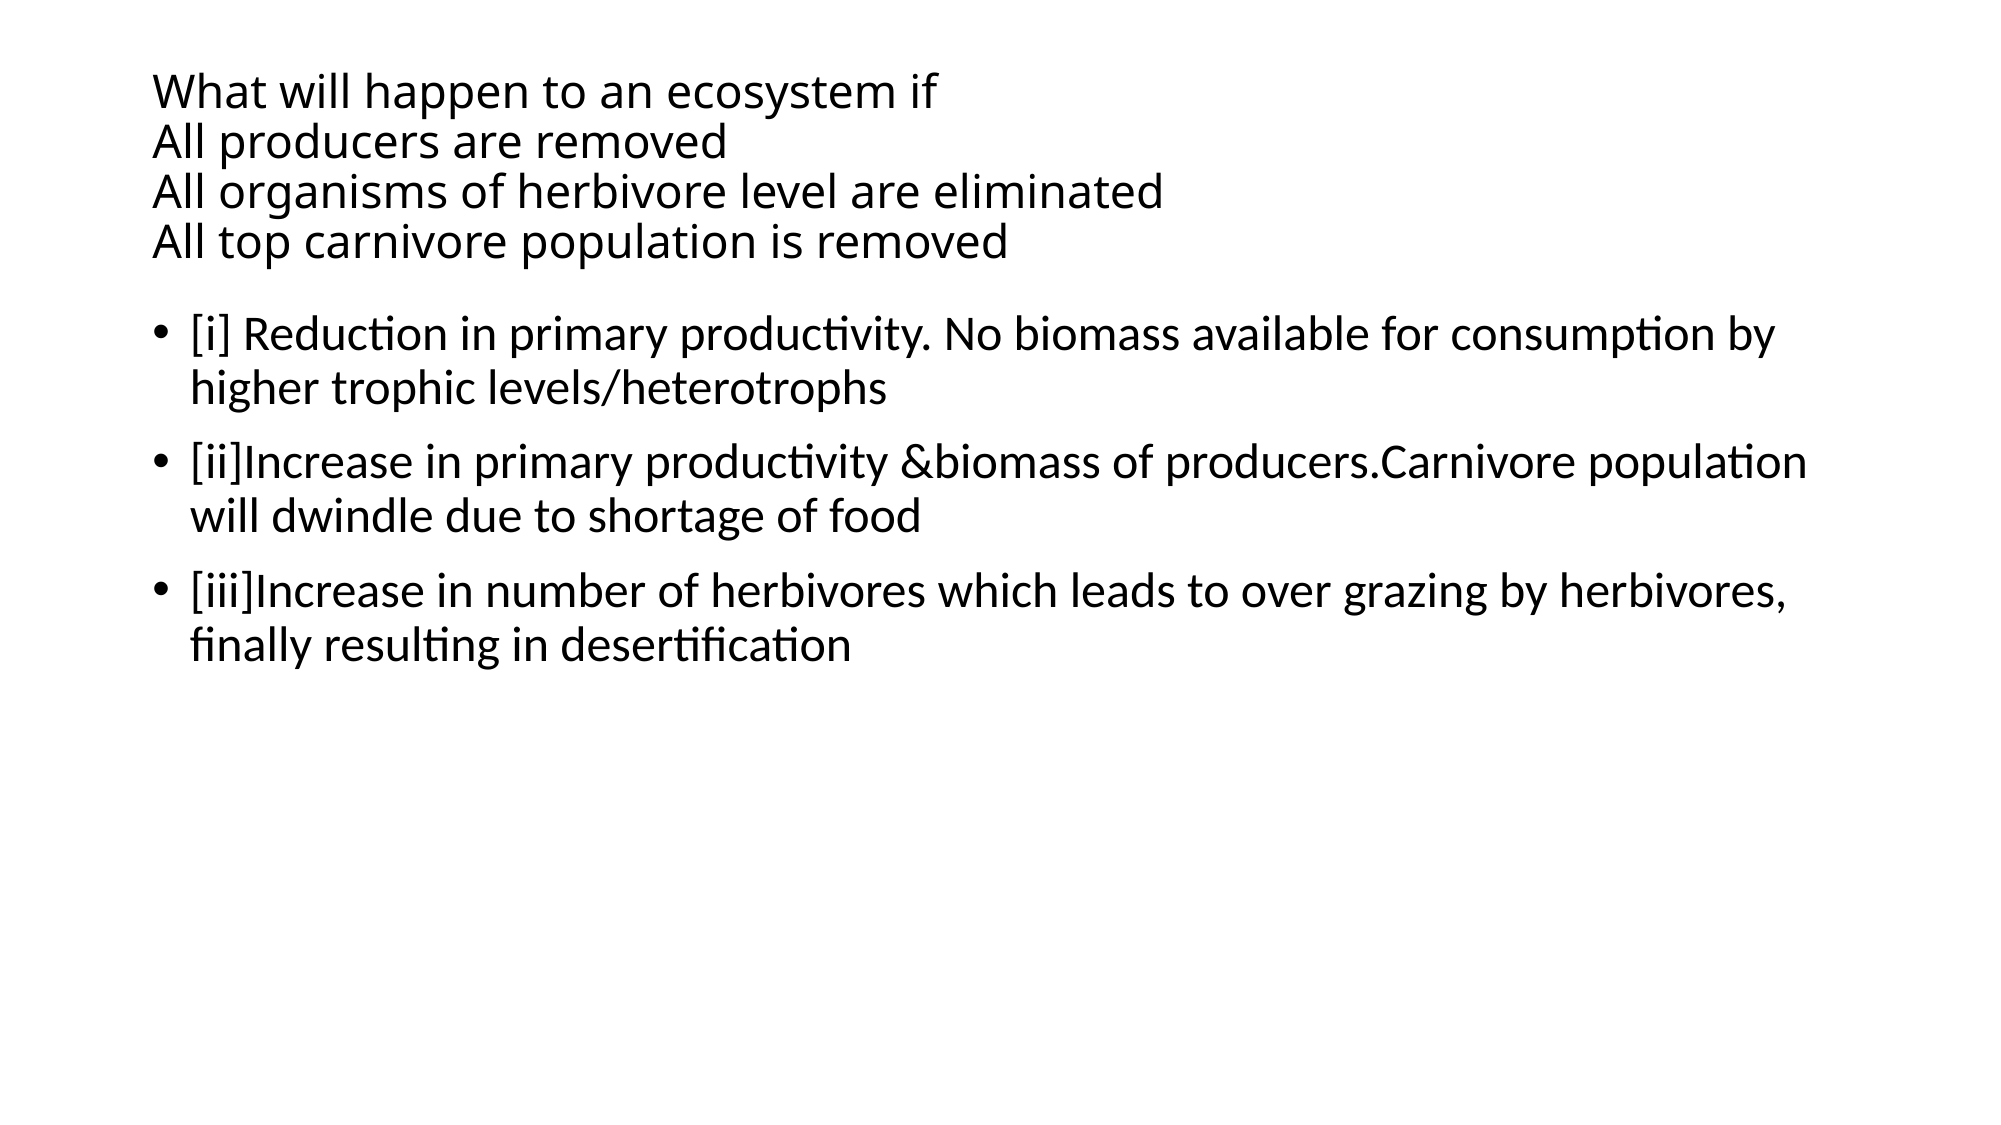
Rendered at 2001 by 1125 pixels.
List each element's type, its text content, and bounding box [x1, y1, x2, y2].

list [i] Reduction in primary productivity. No biomass available for consumption by higher trophic levels/heterotrophs [ii]Increase in primary productivity &biomass of producers.Carnivore population will dwindle due to shortage of food [iii]Increase in number of herbivores which leads to over grazing by herbivores, finally resulting in desertification [137, 299, 1863, 1014]
title What will happen to an ecosystem if All producers are removed All organisms of herbivore level are eliminated All top carnivore population is removed [137, 59, 1863, 278]
